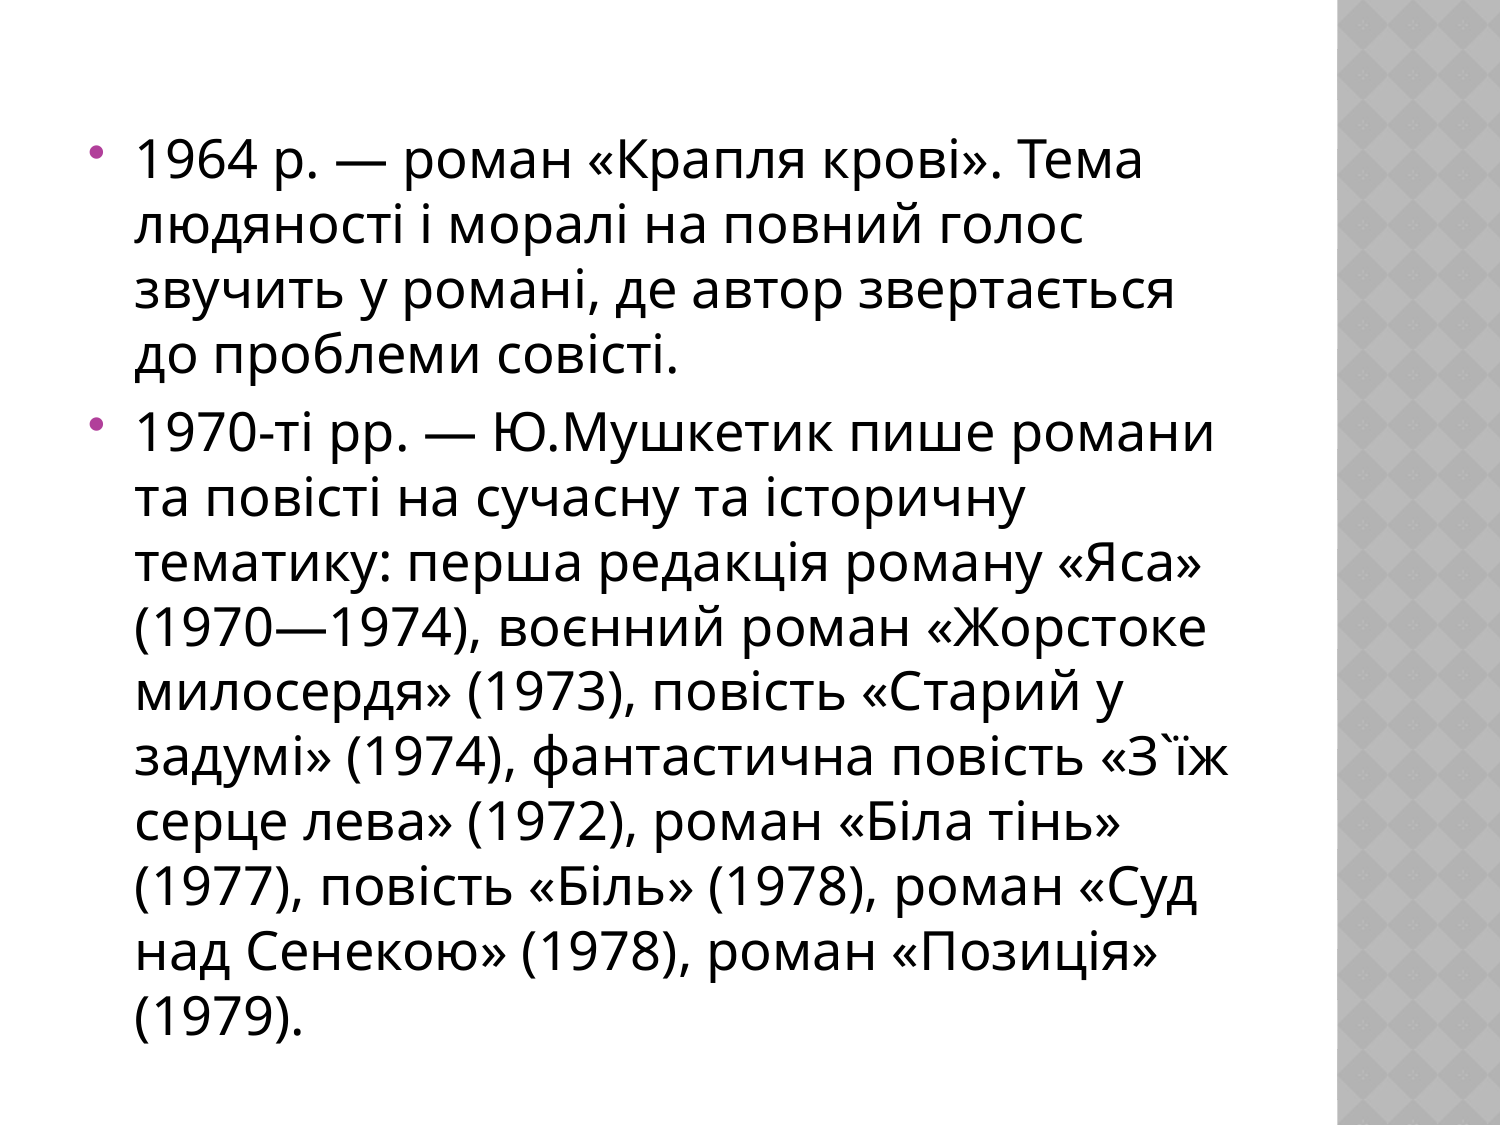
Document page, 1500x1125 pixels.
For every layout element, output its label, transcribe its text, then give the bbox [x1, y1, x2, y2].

list 1964 р. — роман «Крапля крові». Тема людяності і моралі на повний голос звучить у романі, де автор звертається до проблеми совісті. 1970-ті рр. — Ю.Мушкетик пише романи та повісті на сучасну та історичну тематику: перша редакція роману «Яса» (1970—1974), воєнний роман «Жорстоке милосердя» (1973), повість «Старий у задумі» (1974), фантастична повість «З`їж серце лева» (1972), роман «Біла тінь» (1977), повість «Біль» (1978), роман «Суд над Сенекою» (1978), роман «Позиція» (1979). [75, 117, 1263, 1059]
